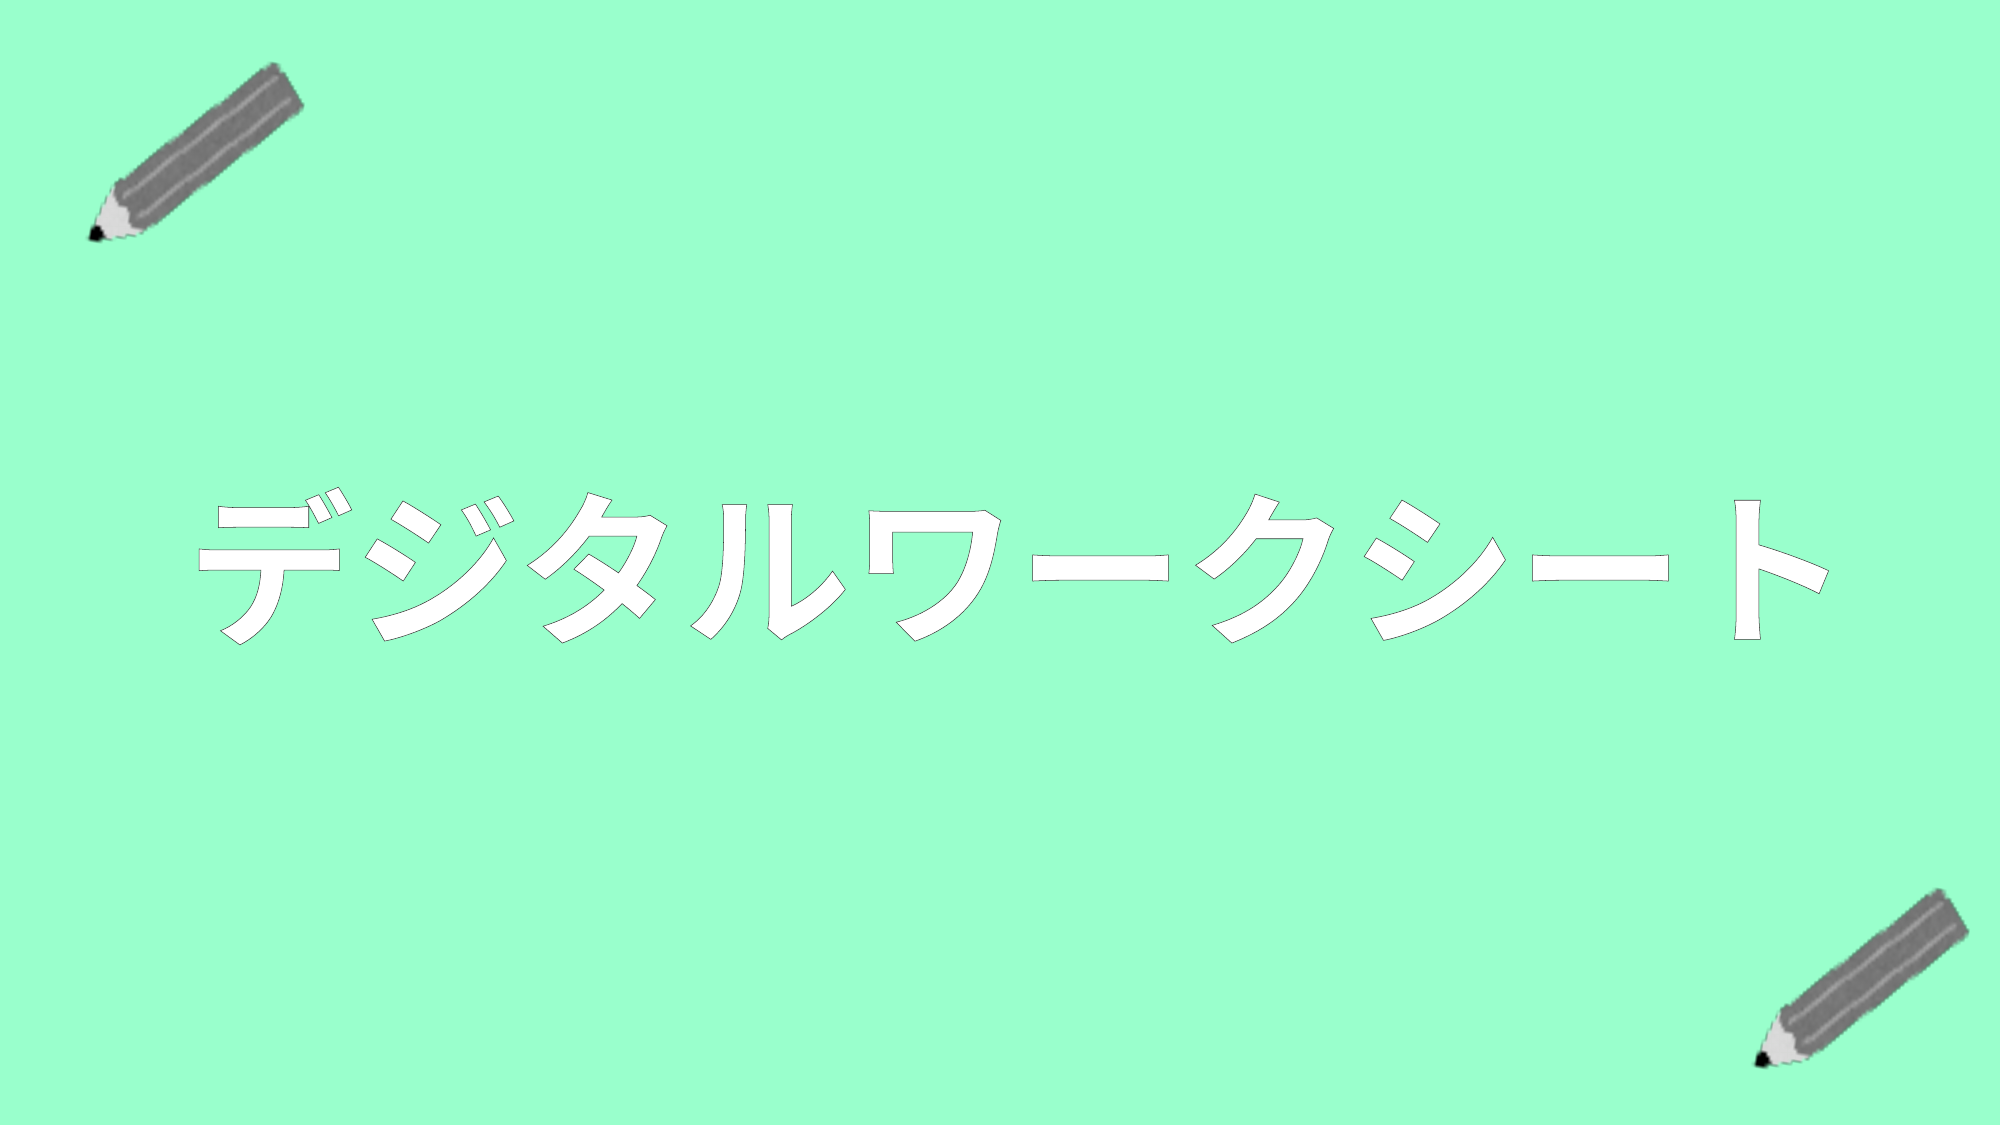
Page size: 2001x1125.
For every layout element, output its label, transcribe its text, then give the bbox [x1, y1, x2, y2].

picture [1754, 880, 1975, 1081]
text_box デジタルワークシート [172, 457, 1867, 673]
picture [88, 54, 309, 256]
